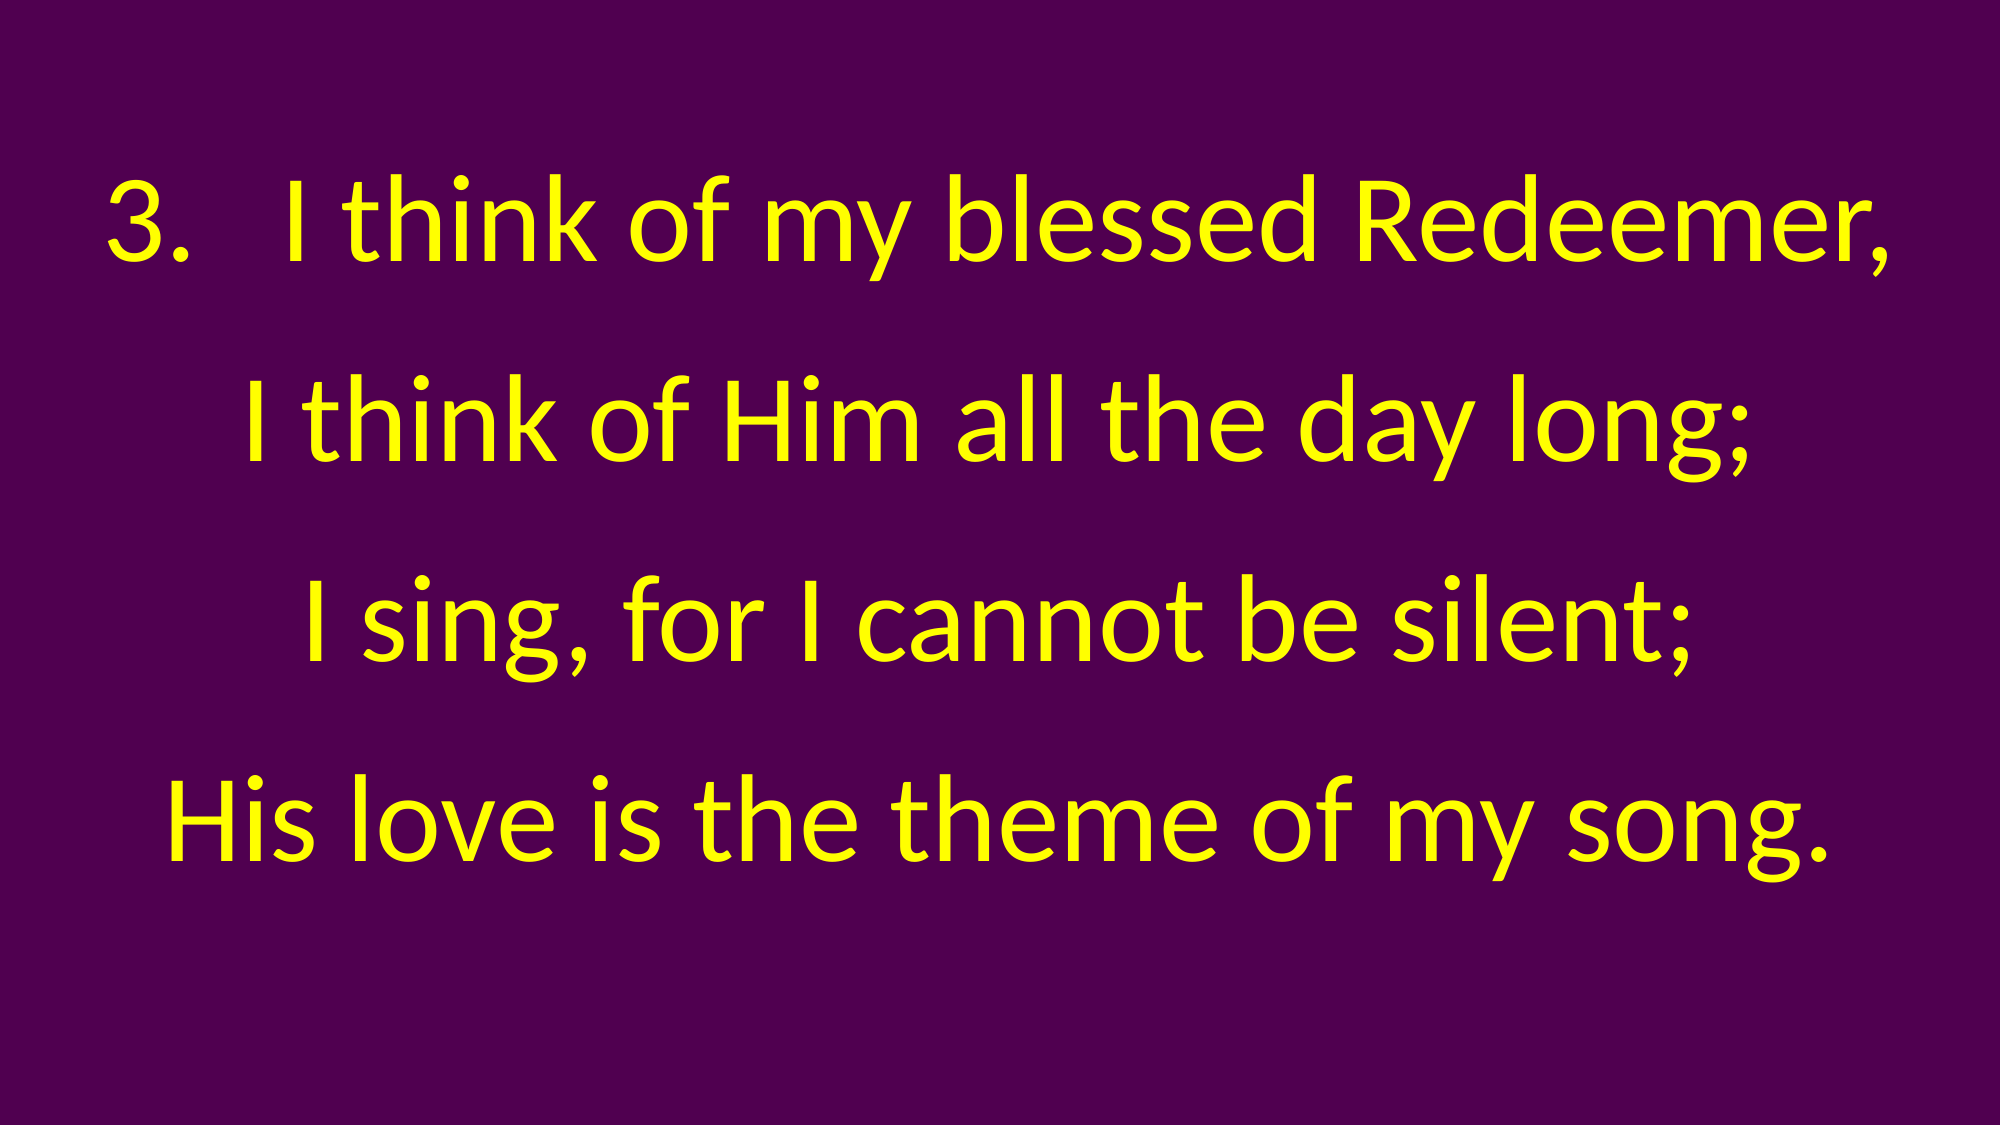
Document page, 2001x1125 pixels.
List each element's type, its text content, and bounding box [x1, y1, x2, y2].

text_box 3. I think of my blessed Redeemer, I think of Him all the day long; I sing, for I cannot be silent; His love is the theme of my song. [0, 129, 2000, 894]
